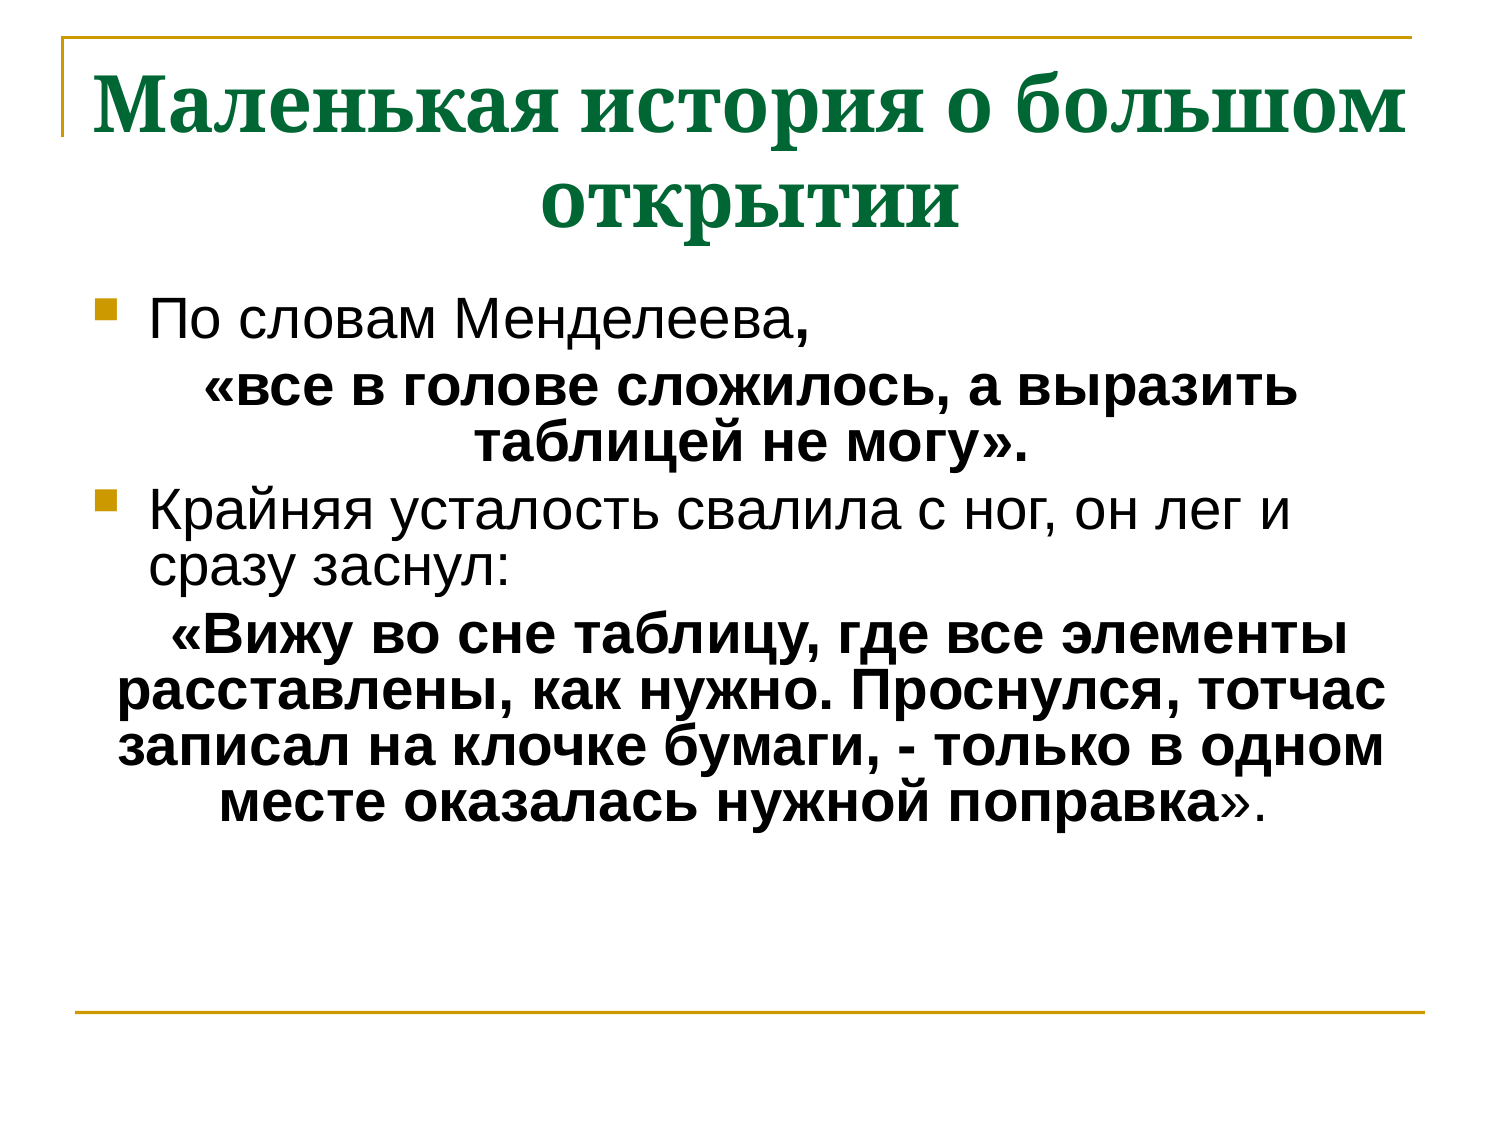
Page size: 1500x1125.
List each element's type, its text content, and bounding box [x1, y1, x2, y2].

title Маленькая история о большом открытии [74, 45, 1426, 233]
list По словам Менделеева, «все в голове сложилось, а выразить таблицей не могу». Крайняя усталость свалила с ног, он лег и сразу заснул: «Вижу во сне таблицу, где все элементы расставлены, как нужно. Проснулся, тотчас записал на клочке бумаги, - только в одном месте оказалась нужной поправка». [76, 285, 1428, 965]
